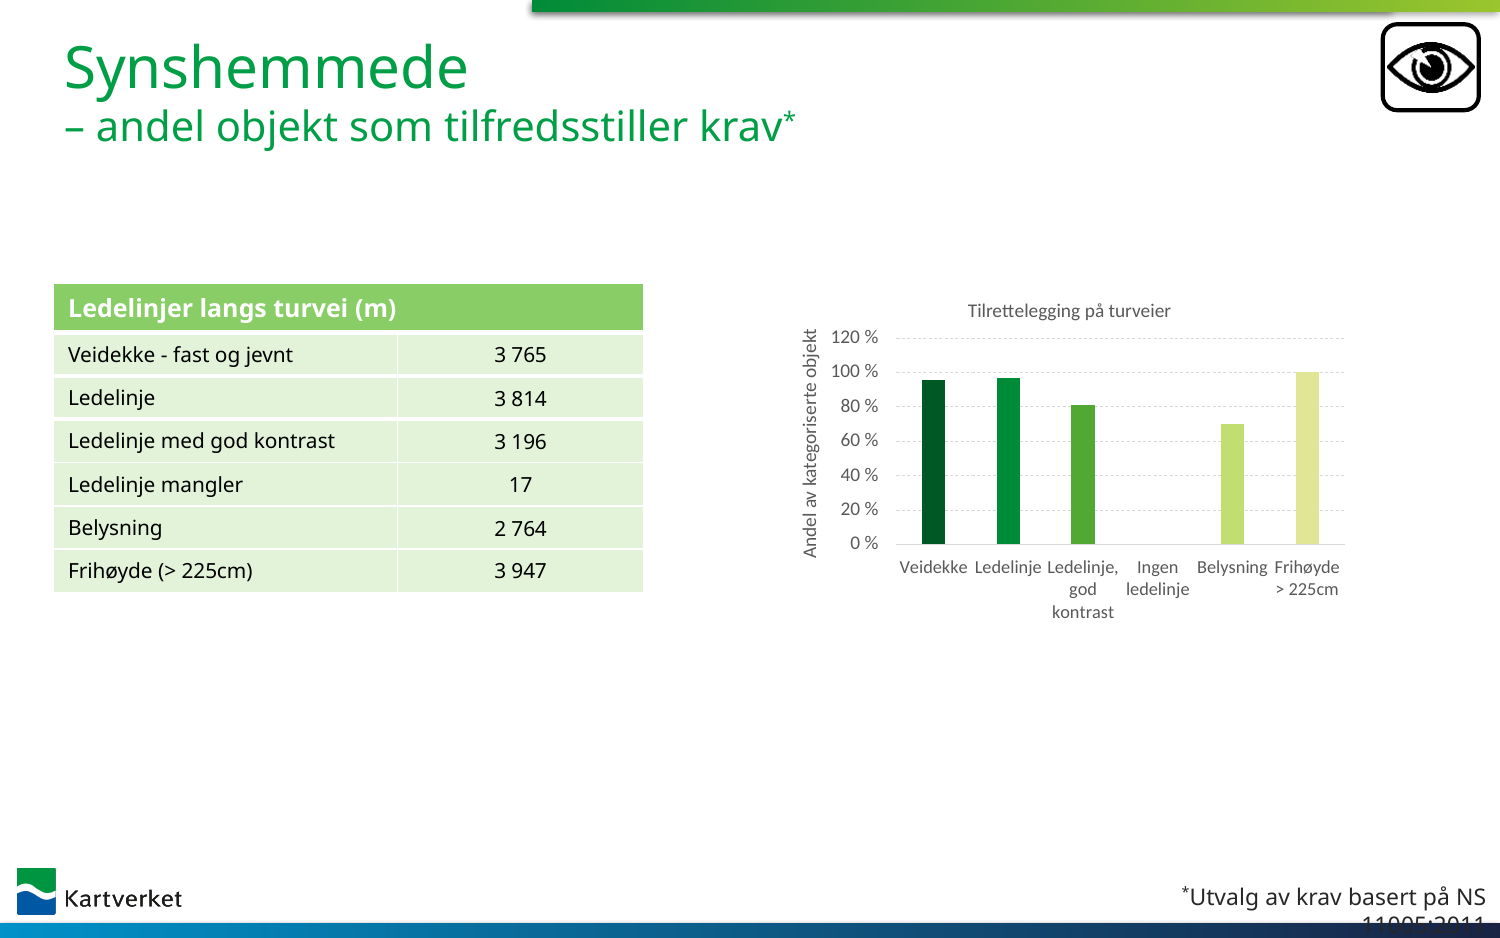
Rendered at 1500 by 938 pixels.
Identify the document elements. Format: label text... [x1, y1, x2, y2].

table_cell Veidekke - fast og jevnt [54, 335, 397, 374]
table_cell Ledelinje [54, 378, 397, 417]
table_cell Ledelinje mangler [54, 463, 397, 505]
table_cell 17 [398, 463, 643, 505]
table_cell 2 764 [398, 507, 643, 548]
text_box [1382, 24, 1480, 111]
table_cell 3 947 [398, 550, 643, 592]
table_cell 3 196 [398, 421, 643, 462]
text_box Synshemmede – andel objekt som tilfredsstiller krav* [49, 24, 1431, 158]
table_cell Ledelinje med god kontrast [54, 421, 397, 462]
table_cell Belysning [54, 507, 397, 548]
text_box *Utvalg av krav basert på NS 11005:2011 [1068, 873, 1500, 938]
table_cell Frihøyde (> 225cm) [54, 550, 397, 592]
table_cell 3 814 [398, 378, 643, 417]
table_cell 3 765 [398, 335, 643, 374]
table_header Ledelinjer langs turvei (m) [54, 284, 643, 330]
picture [791, 291, 1348, 630]
